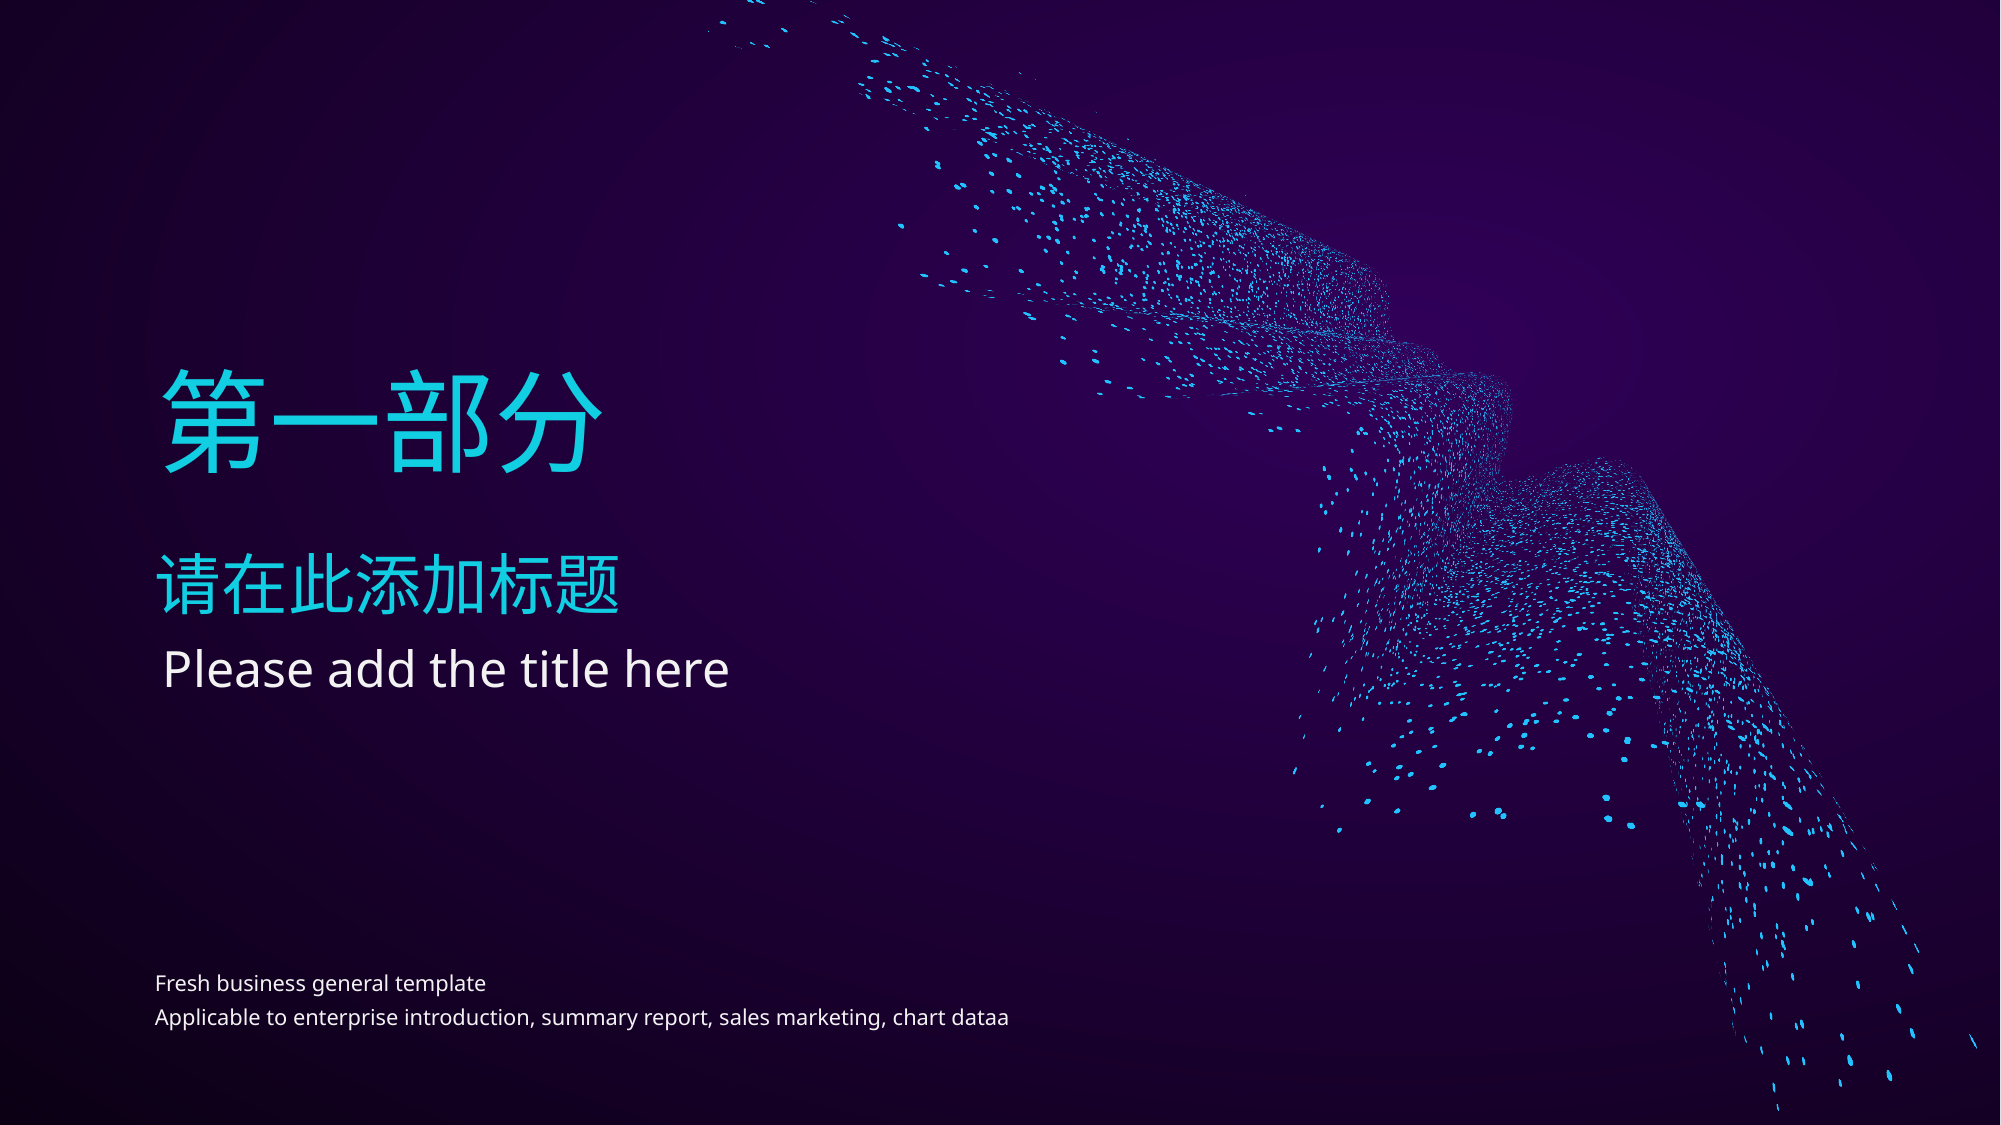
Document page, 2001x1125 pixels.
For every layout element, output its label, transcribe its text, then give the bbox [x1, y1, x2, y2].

text_box 请在此添加标题 [139, 535, 708, 630]
text_box Please add the title here [148, 630, 708, 705]
text_box 第一部分 [142, 344, 623, 495]
text_box Fresh business general template Applicable to enterprise introduction, summary report, sales marketing, chart dataa [139, 954, 708, 1037]
picture [0, 0, 2001, 1125]
